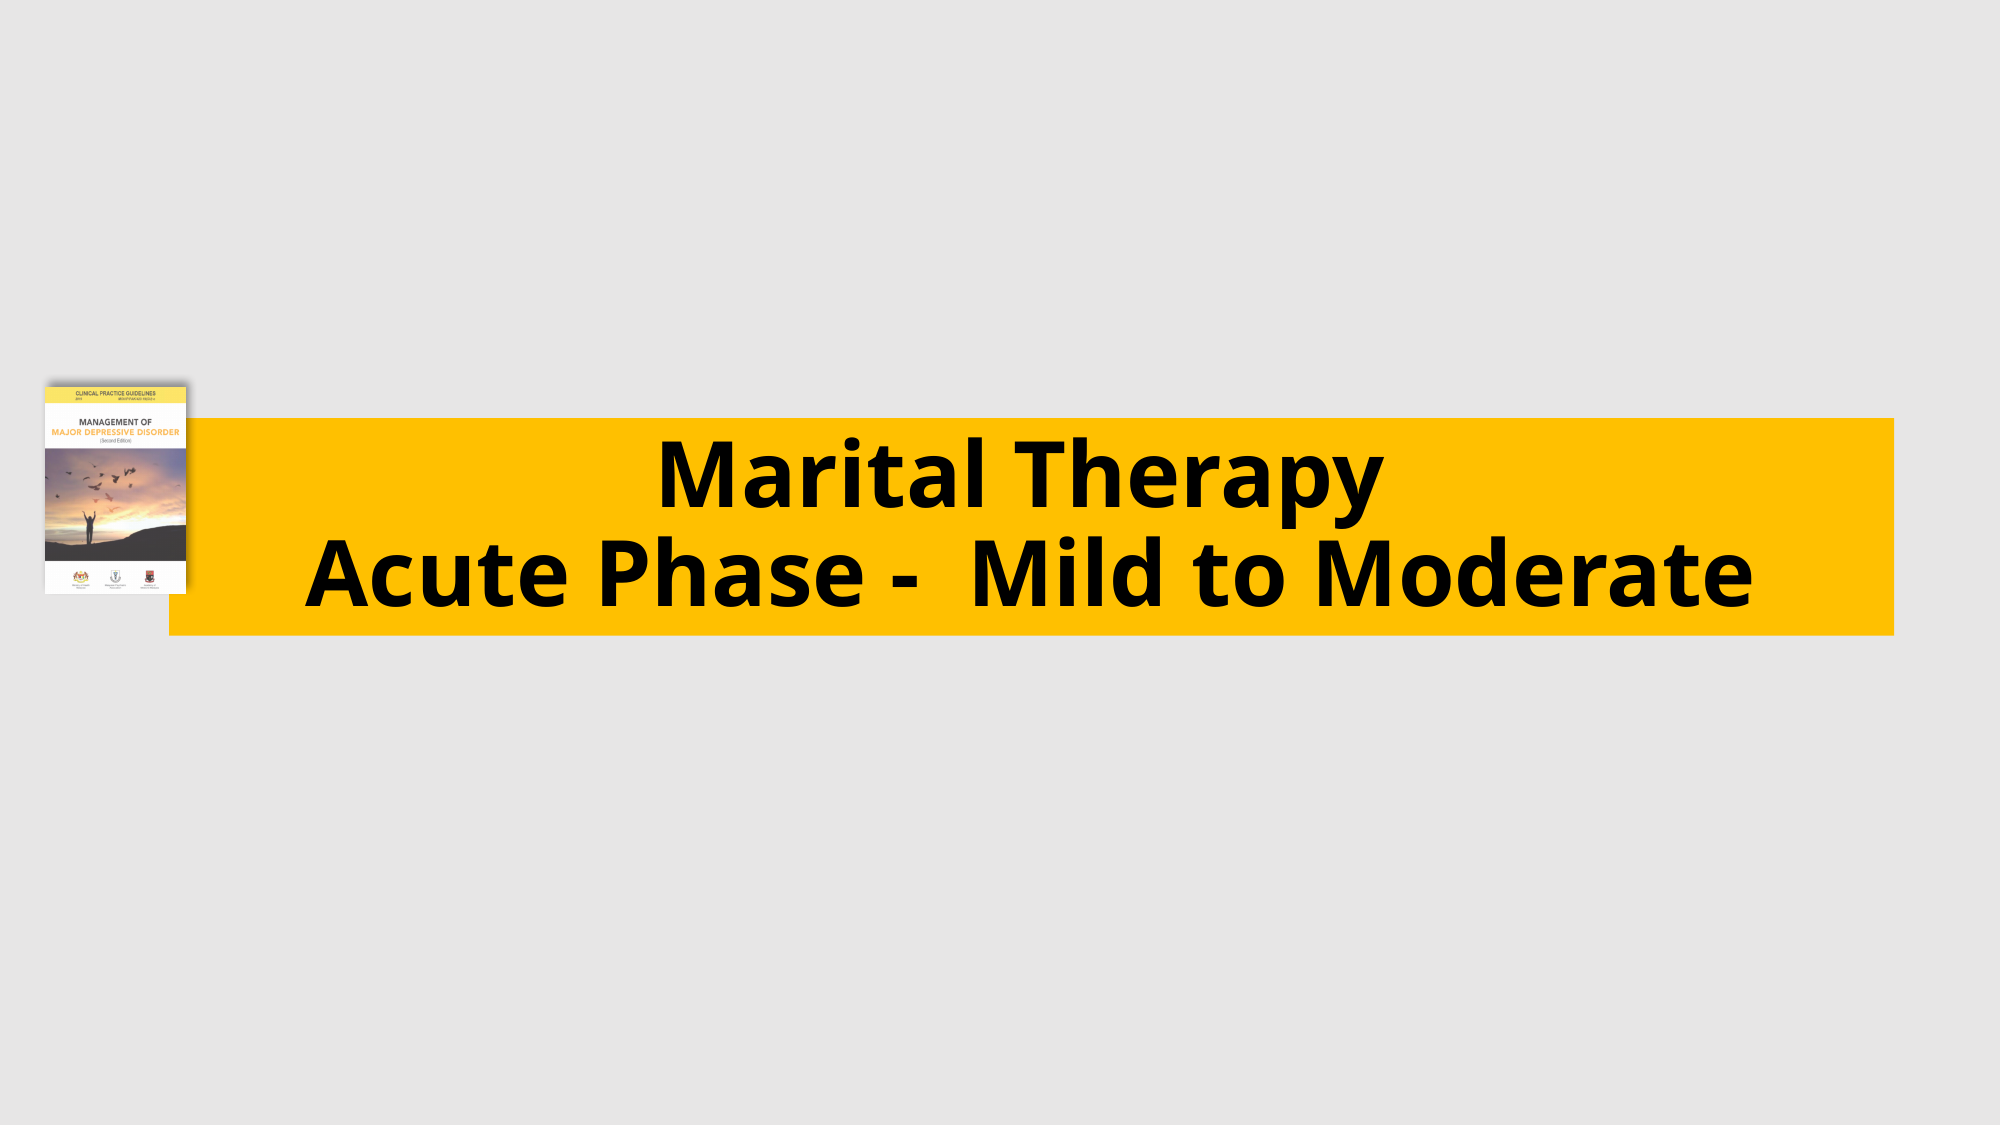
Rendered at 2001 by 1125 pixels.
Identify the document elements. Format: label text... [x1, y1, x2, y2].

picture [45, 387, 186, 594]
text_box Marital Therapy Acute Phase - Mild to Moderate [169, 418, 1895, 636]
